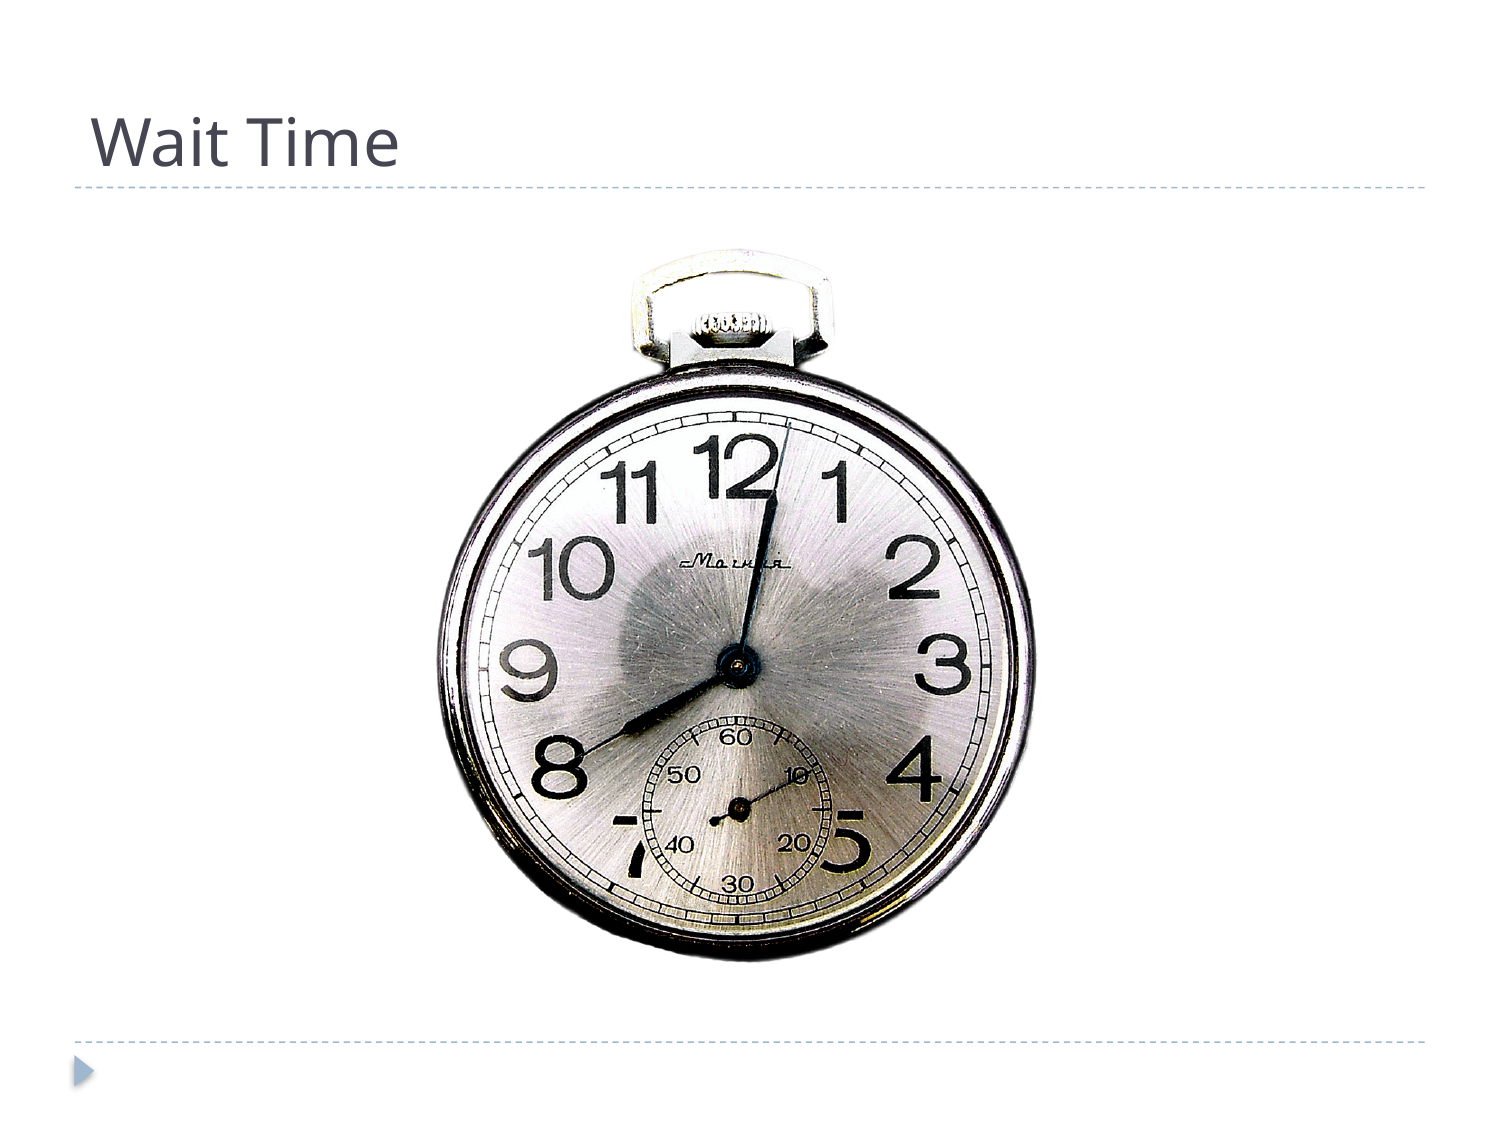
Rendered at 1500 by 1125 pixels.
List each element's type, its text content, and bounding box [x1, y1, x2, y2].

title Wait Time [74, 24, 1426, 188]
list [74, 199, 1426, 1011]
